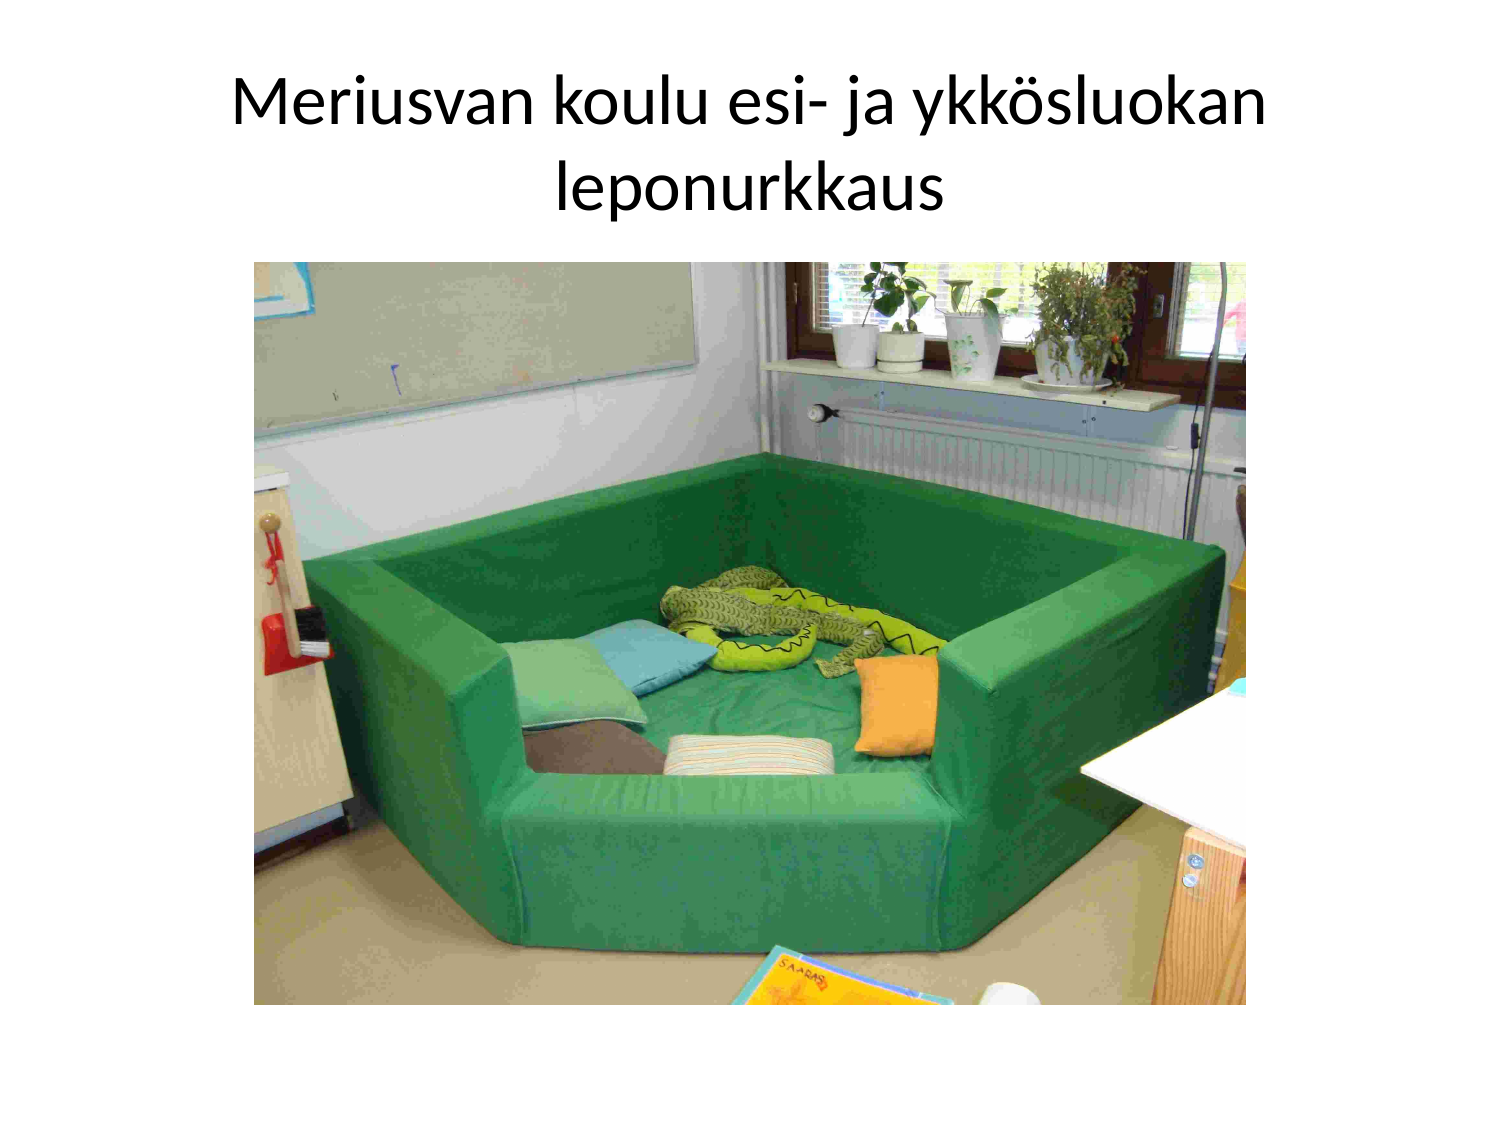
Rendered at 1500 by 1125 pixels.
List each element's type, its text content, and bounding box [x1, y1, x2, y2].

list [254, 262, 1246, 1006]
title Meriusvan koulu esi- ja ykkösluokan leponurkkaus [74, 44, 1426, 233]
